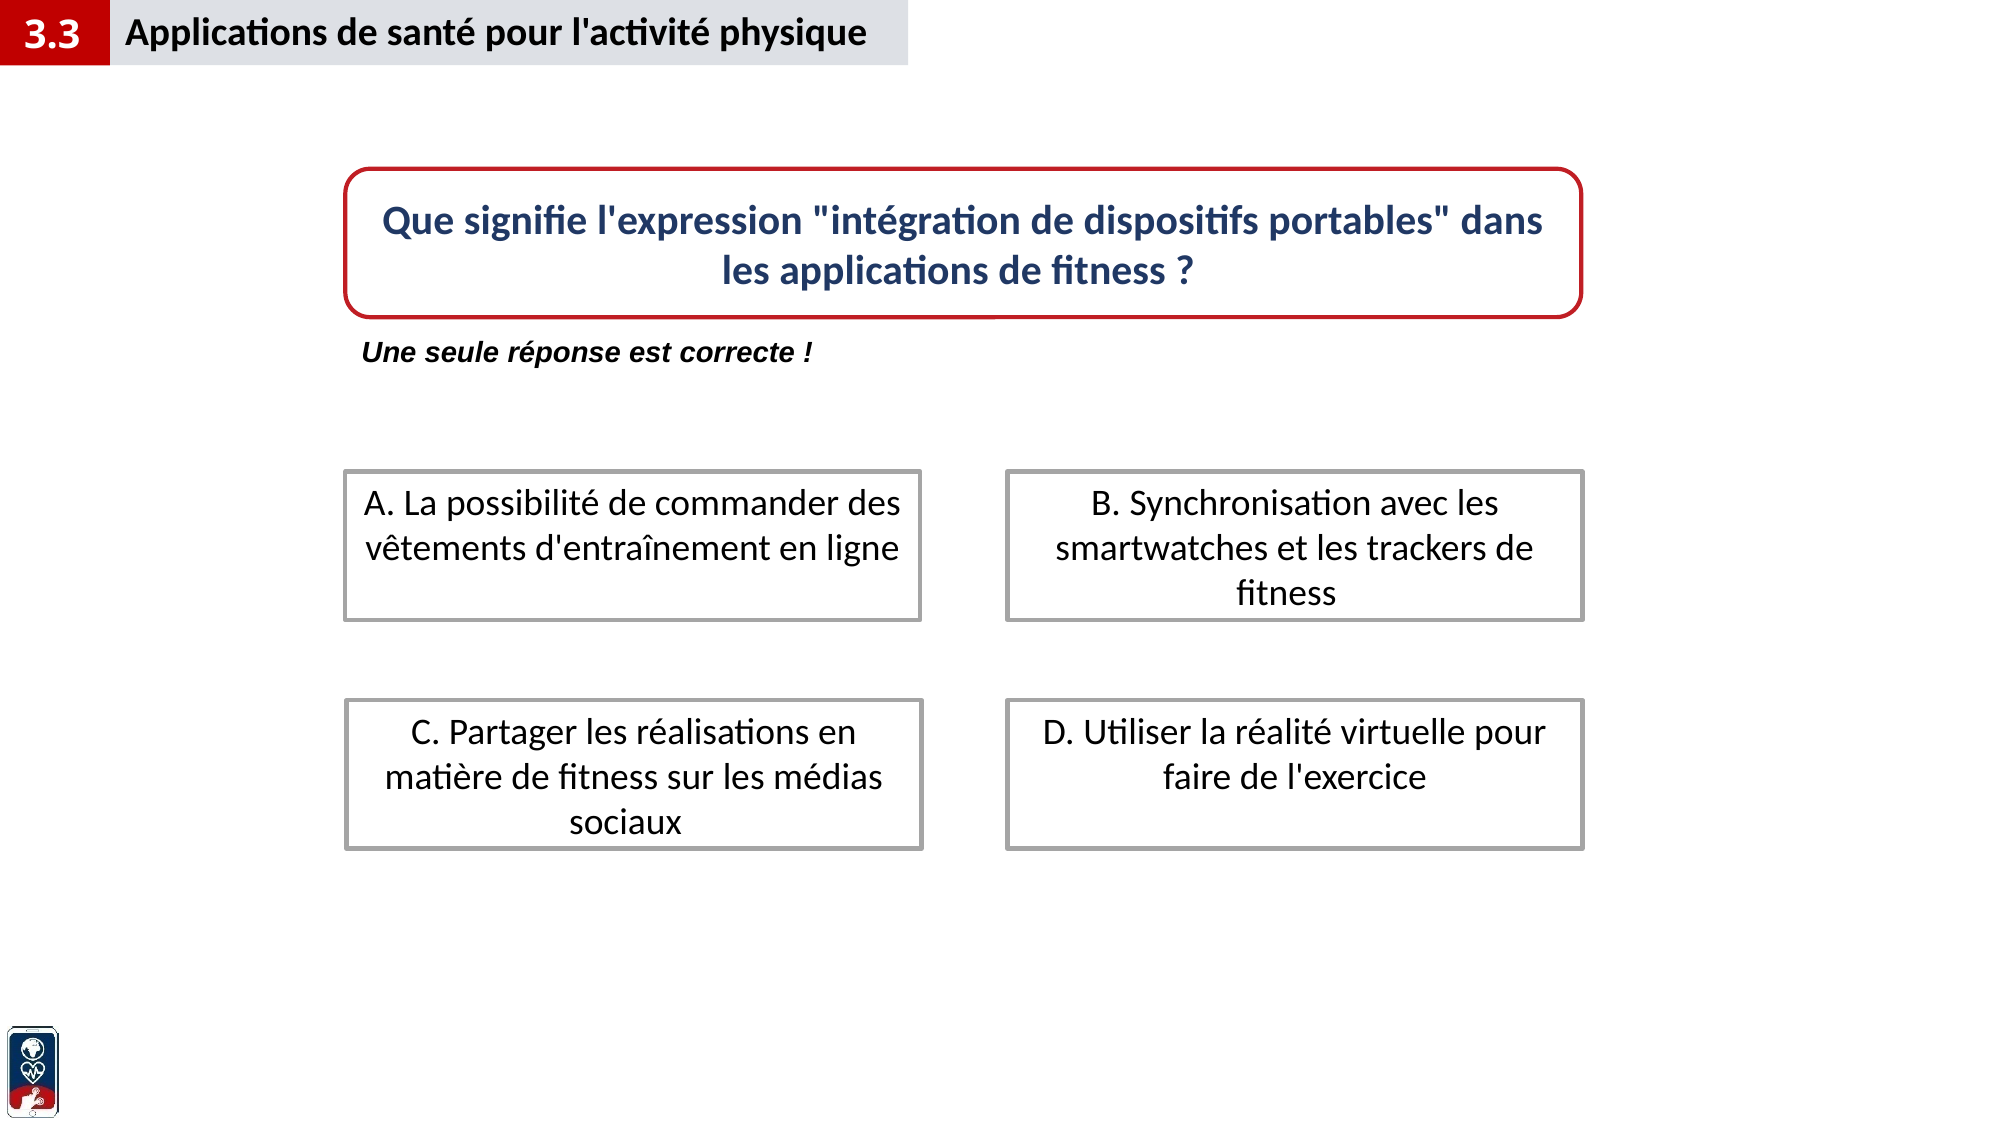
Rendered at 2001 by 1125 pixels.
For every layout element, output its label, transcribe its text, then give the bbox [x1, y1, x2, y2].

text_box B. Synchronisation avec les smartwatches et les trackers de fitness [1005, 469, 1585, 622]
text_box 3.3 [9, 9, 102, 56]
picture [7, 1026, 59, 1118]
text_box C. Partager les réalisations en matière de fitness sur les médias sociaux [344, 698, 924, 851]
text_box Une seule réponse est correcte ! [346, 325, 980, 376]
text_box Applications de santé pour l'activité physique [110, 0, 909, 66]
text_box [0, 0, 110, 66]
text_box A. La possibilité de commander des vêtements d'entraînement en ligne [343, 469, 922, 622]
text_box Que signifie l'expression "intégration de dispositifs portables" dans les applications de fitness ? [345, 168, 1582, 318]
text_box D. Utiliser la réalité virtuelle pour faire de l'exercice [1005, 698, 1585, 851]
